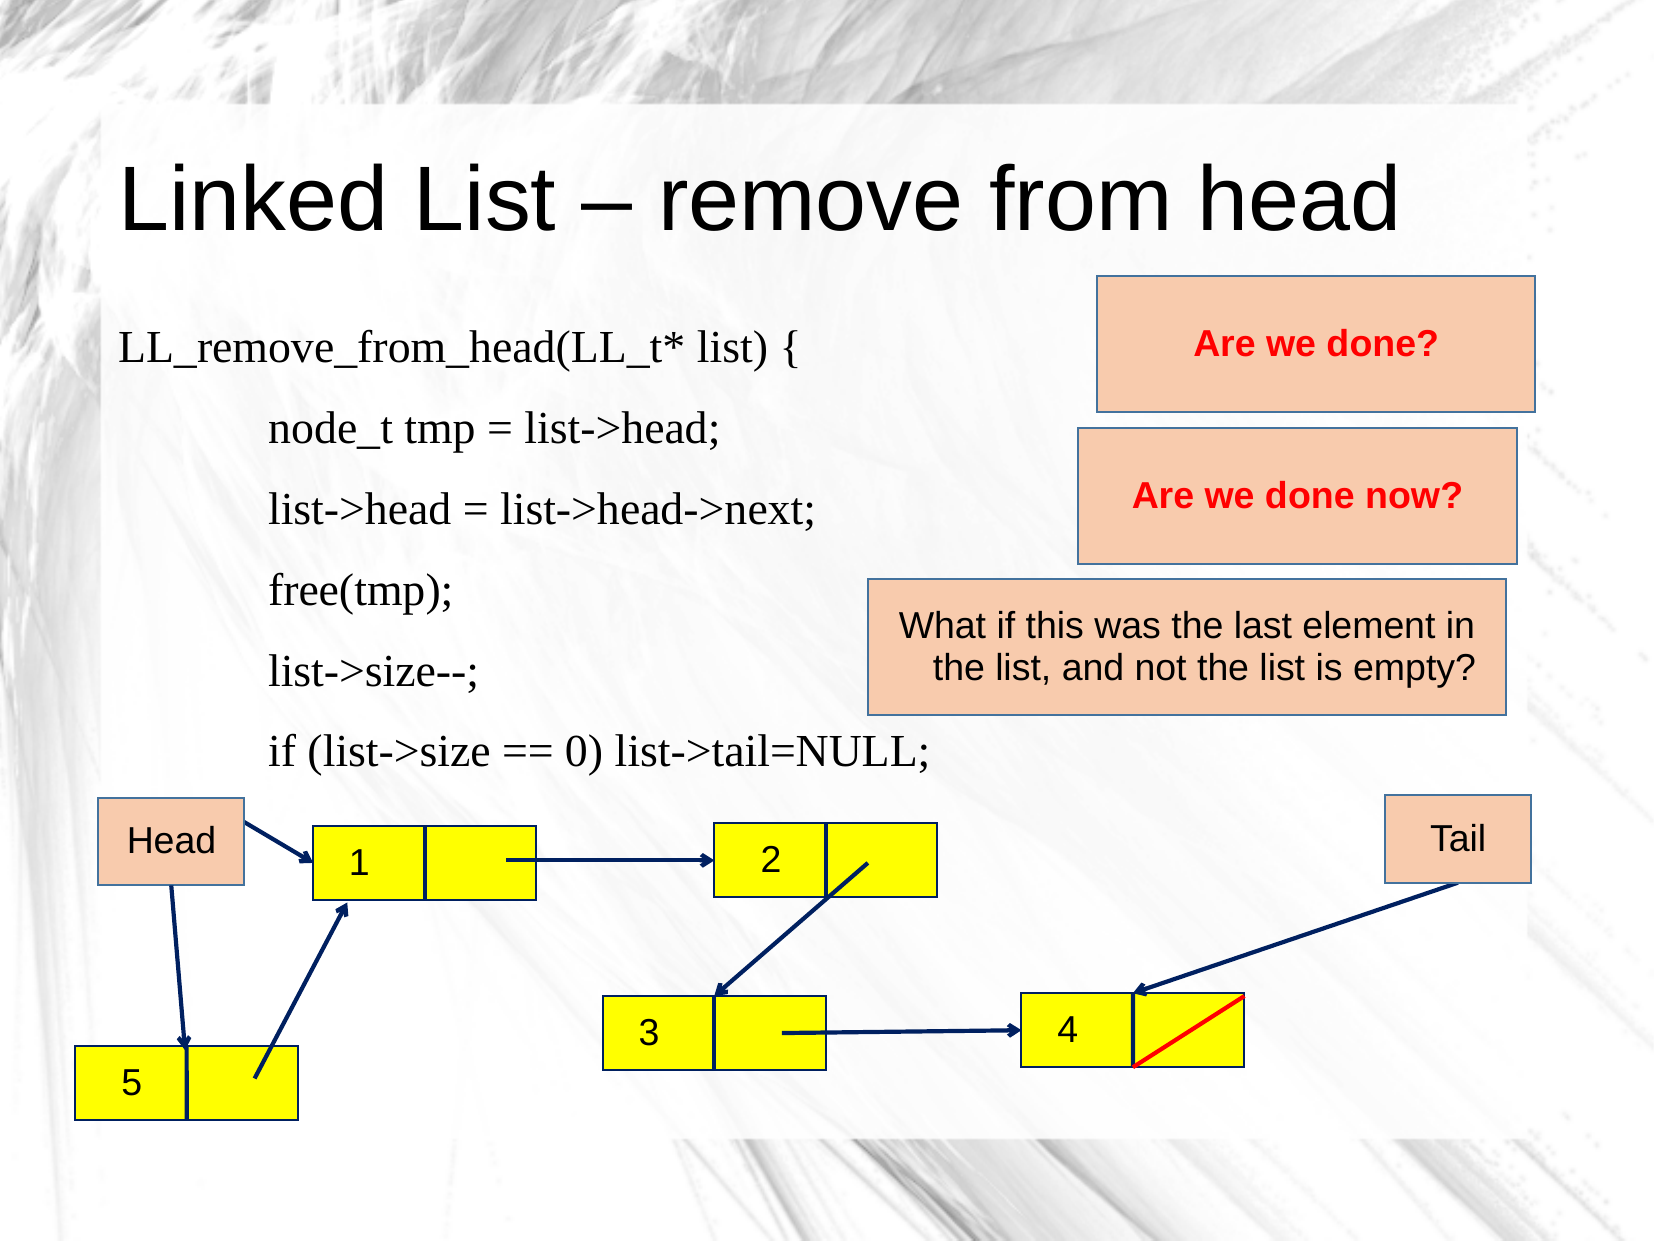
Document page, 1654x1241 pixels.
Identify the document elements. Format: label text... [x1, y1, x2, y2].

text_box Are we done now? [1078, 428, 1517, 565]
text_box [1132, 882, 1458, 994]
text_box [1132, 995, 1245, 1068]
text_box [240, 820, 314, 863]
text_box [714, 862, 868, 996]
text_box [781, 1030, 1021, 1034]
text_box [1021, 993, 1245, 1068]
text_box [313, 825, 537, 900]
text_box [171, 885, 185, 1051]
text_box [254, 902, 348, 1079]
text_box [714, 823, 938, 898]
text_box Tail [1384, 794, 1532, 883]
picture [0, 0, 1654, 1241]
text_box Head [98, 797, 245, 886]
title Linked List – remove from head [118, 112, 1506, 281]
list LL_remove_from_head(LL_t* list) { node_t tmp = list->head; list->head = list->head->next; free(tmp); list->size--; if (list->size == 0) list->tail=NULL; [118, 319, 1571, 1109]
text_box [75, 1045, 299, 1121]
text_box Are we done? [1096, 276, 1536, 413]
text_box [602, 995, 826, 1071]
text_box What if this was the last element in the list, and not the list is empty? [867, 579, 1506, 716]
